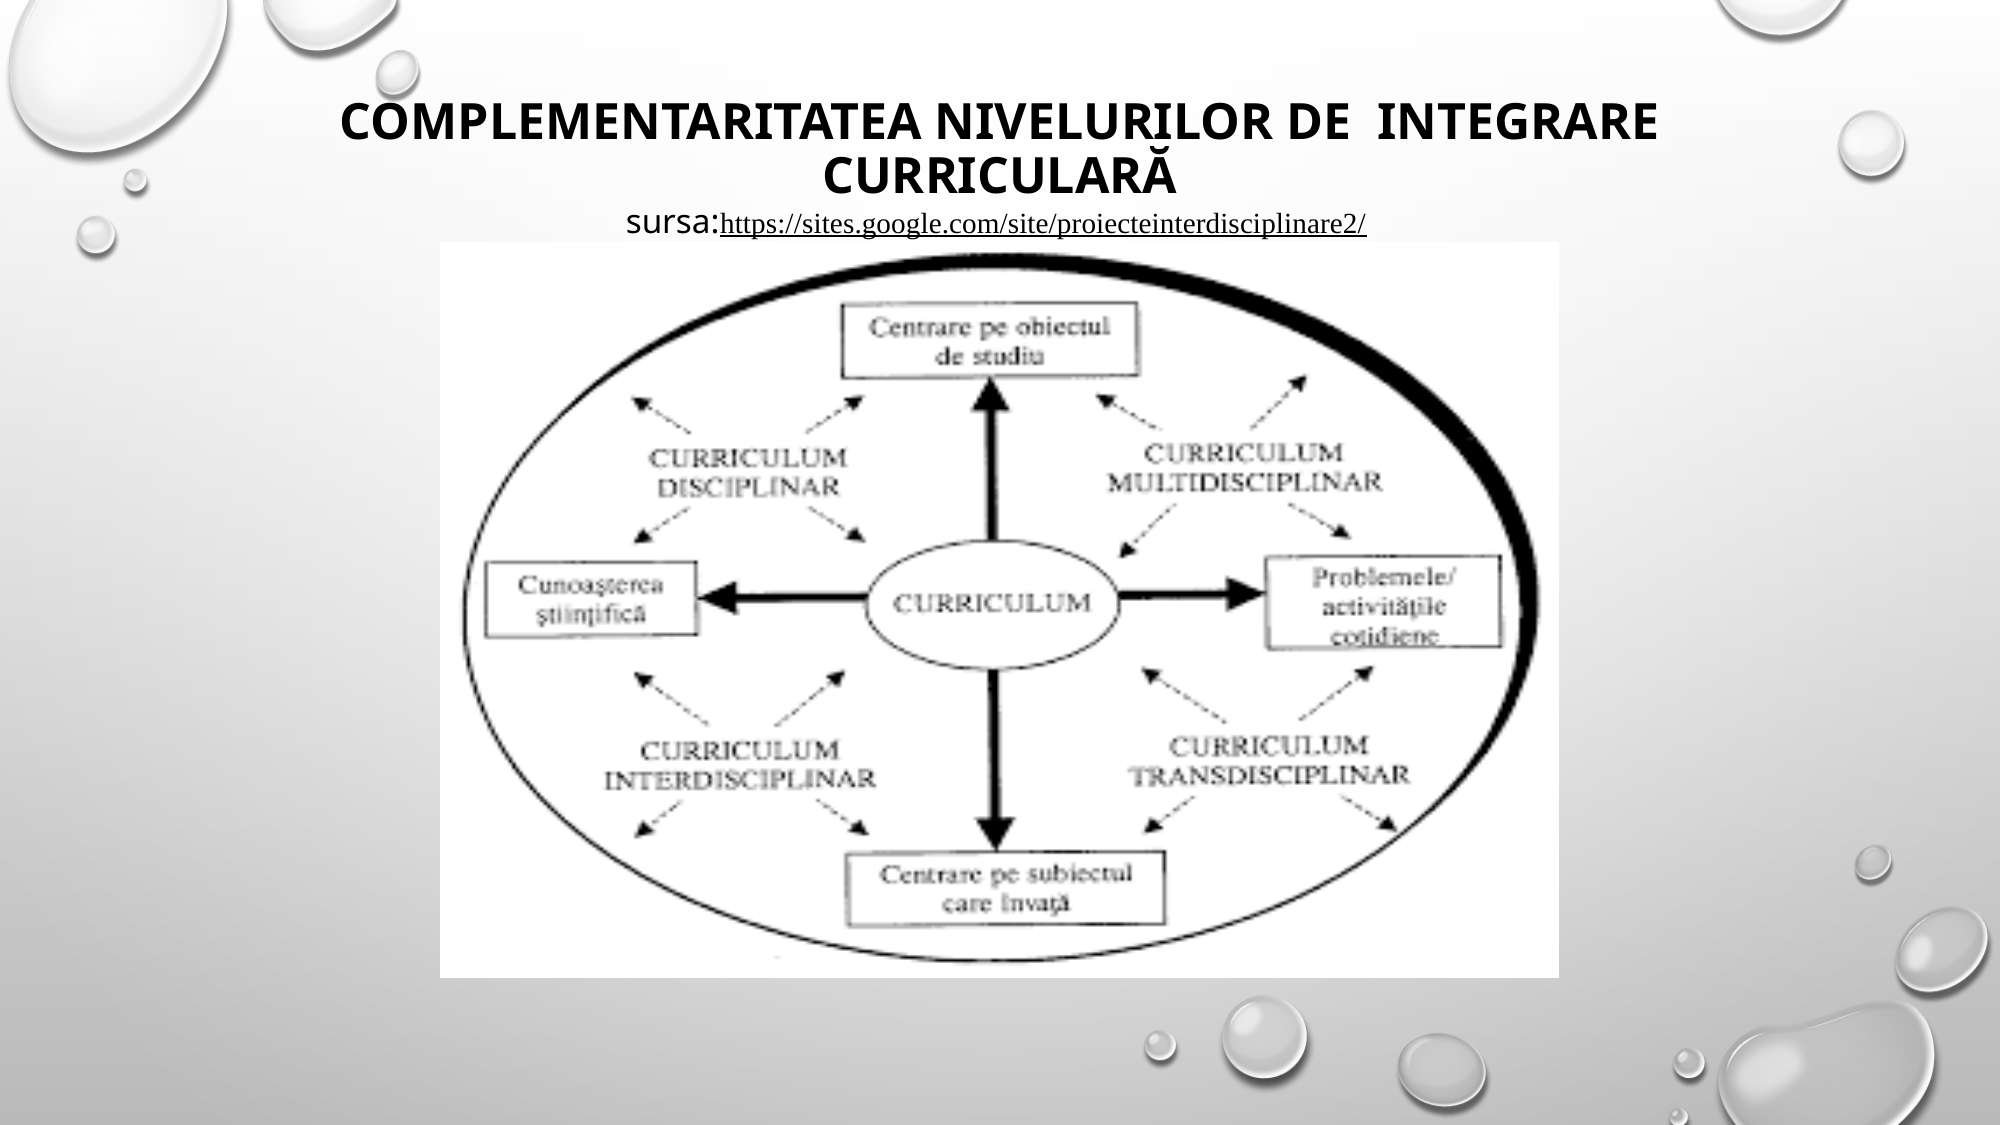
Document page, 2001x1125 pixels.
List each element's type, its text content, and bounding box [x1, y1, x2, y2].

picture [0, 0, 2000, 1125]
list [439, 242, 1559, 979]
title Complementaritatea nivelurilor de integrare curriculară sursa:https://sites.google.com/site/proiecteinterdisciplinare2/ [149, 101, 1851, 236]
